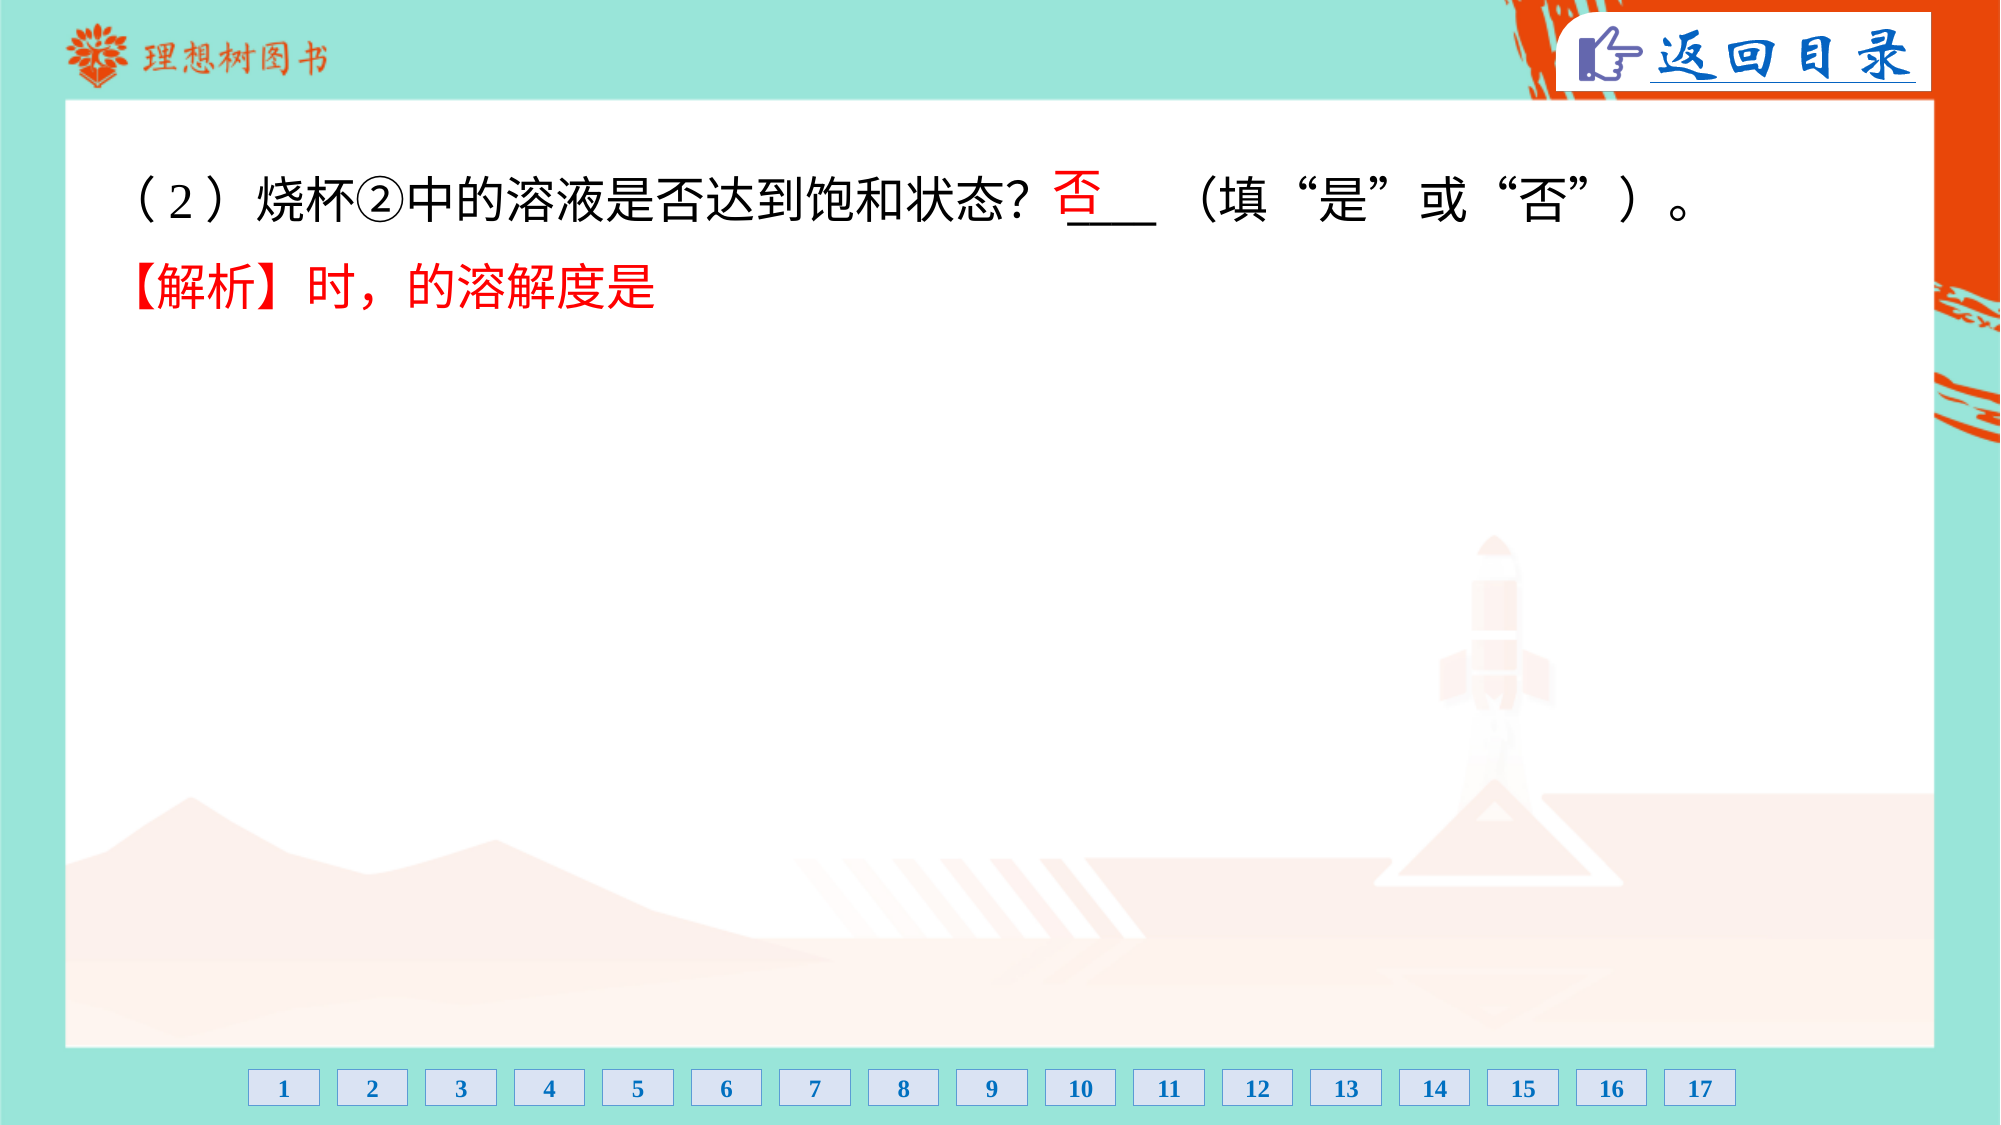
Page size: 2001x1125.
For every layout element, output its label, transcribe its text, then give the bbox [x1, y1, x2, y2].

picture [0, 0, 2000, 1125]
text_box （2）烧杯②中的溶液是否达到饱和状态？____（填“是”或“否”）。 [106, 140, 1895, 219]
text_box 否 [1034, 132, 1121, 211]
